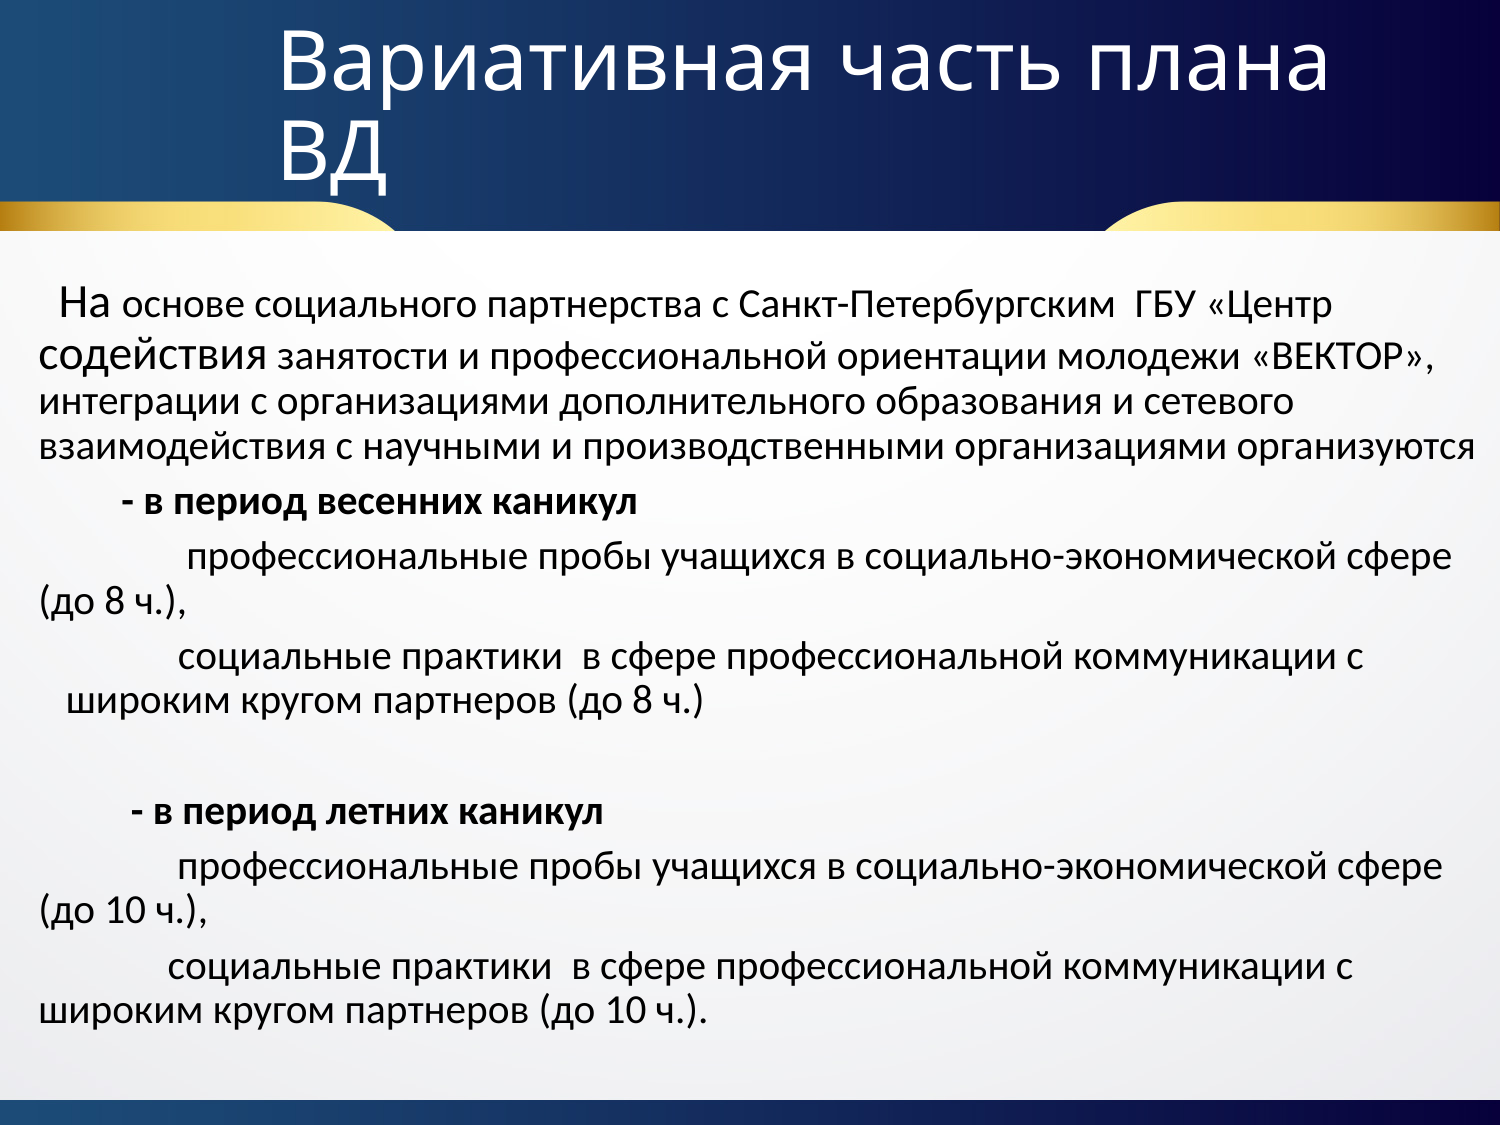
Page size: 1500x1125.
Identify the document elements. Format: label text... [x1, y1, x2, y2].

picture [0, 0, 1500, 1125]
title Вариативная часть плана ВД [261, 0, 1352, 218]
list На основе социального партнерства с Санкт-Петербургским ГБУ «Центр содействия занятости и профессиональной ориентации молодежи «ВЕКТОР», интеграции с организациями дополнительного образования и сетевого взаимодействия с научными и производственными организациями организуются - в период весенних каникул профессиональные пробы учащихся в социально-экономической сфере (до 8 ч.), социальные практики в сфере профессиональной коммуникации с широким кругом партнеров (до 8 ч.) - в период летних каникул профессиональные пробы учащихся в социально-экономической сфере (до 10 ч.), социальные практики в сфере профессиональной коммуникации с широким кругом партнеров (до 10 ч.). [23, 268, 1500, 1100]
